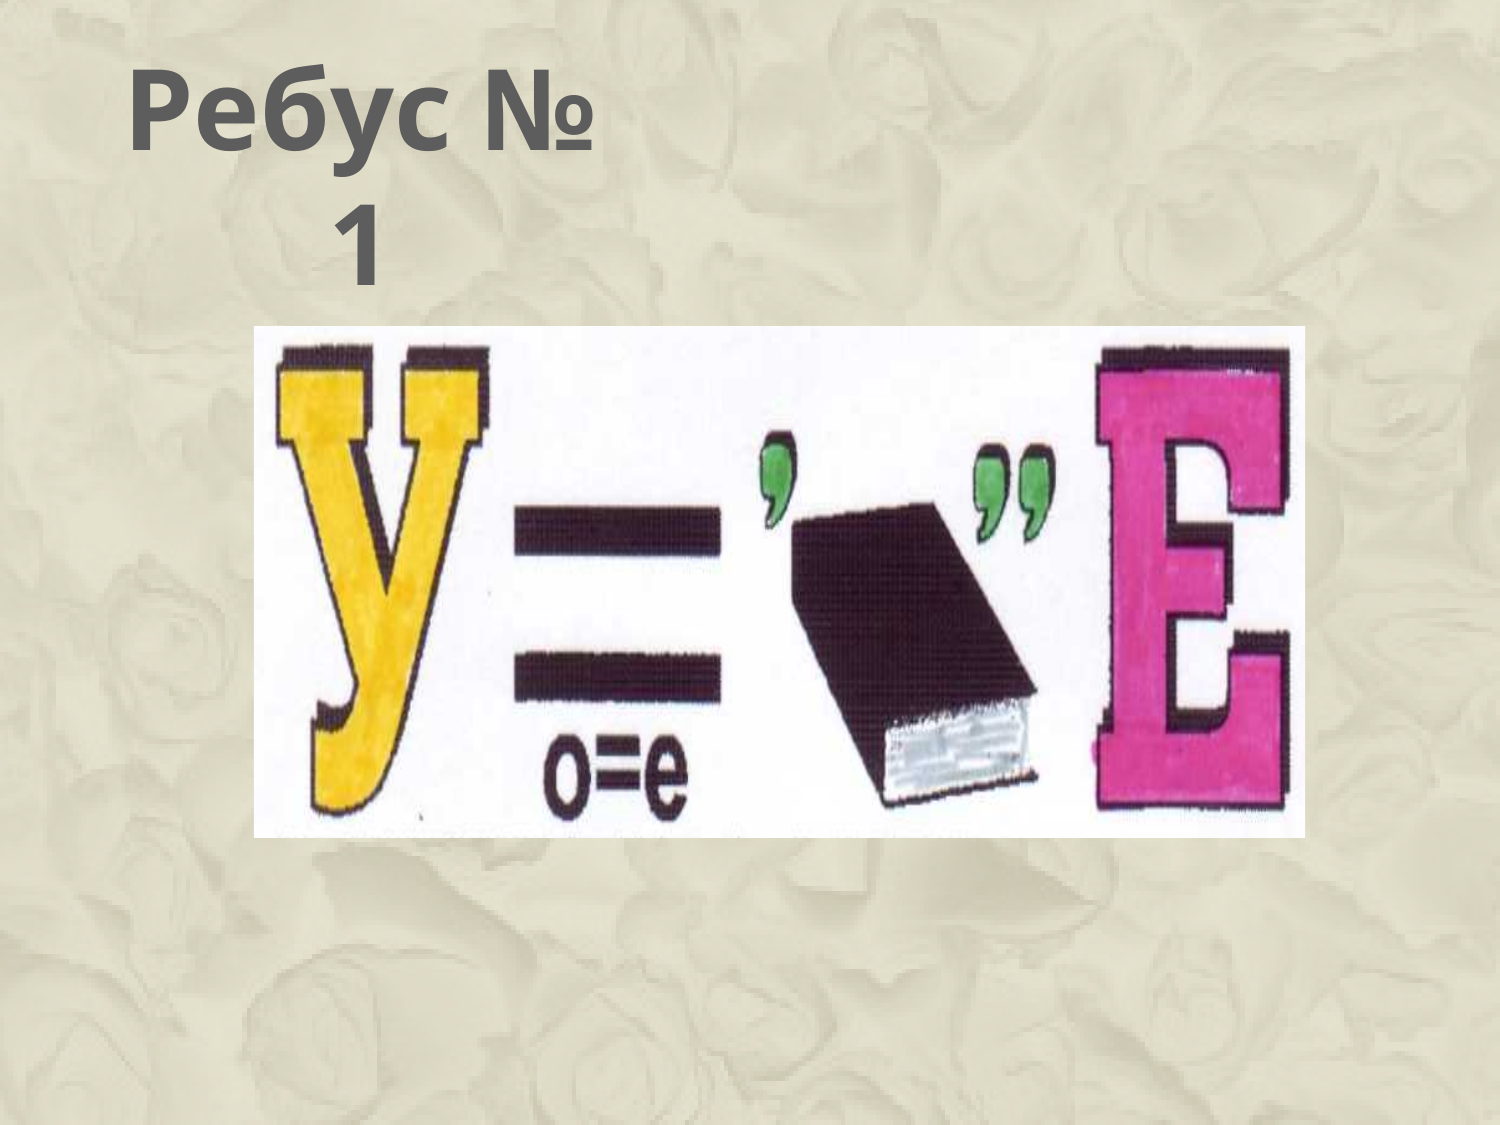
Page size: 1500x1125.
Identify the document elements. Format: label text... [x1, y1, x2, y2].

text_box Ребус № 1 [64, 30, 656, 316]
picture [253, 326, 1306, 839]
